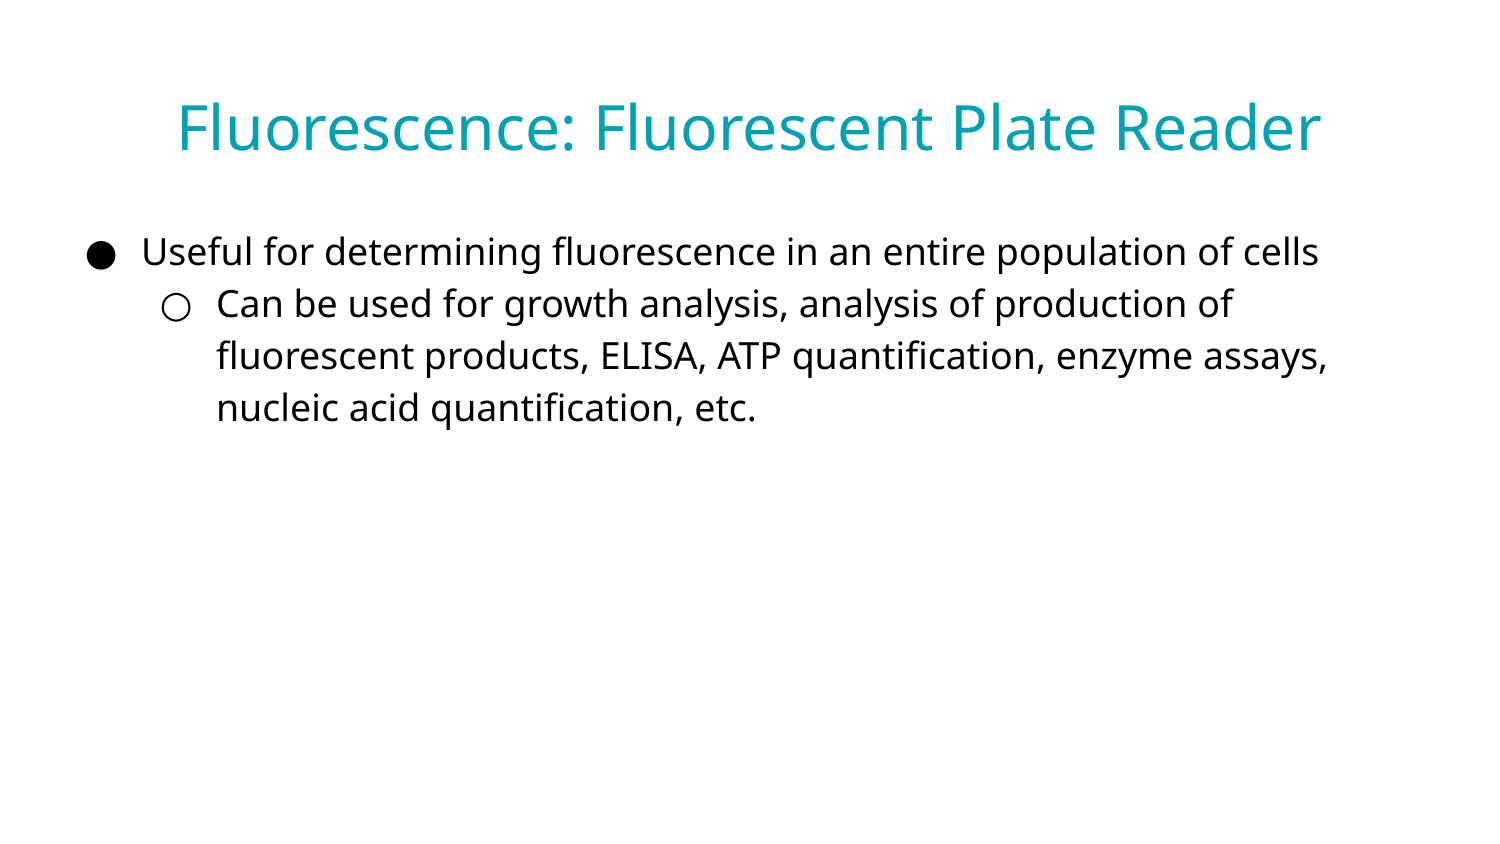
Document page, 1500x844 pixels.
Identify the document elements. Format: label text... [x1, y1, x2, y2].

list Useful for determining fluorescence in an entire population of cells Can be used for growth analysis, analysis of production of fluorescent products, ELISA, ATP quantification, enzyme assays, nucleic acid quantification, etc. [51, 206, 1449, 758]
title Fluorescence: Fluorescent Plate Reader [51, 72, 1449, 186]
